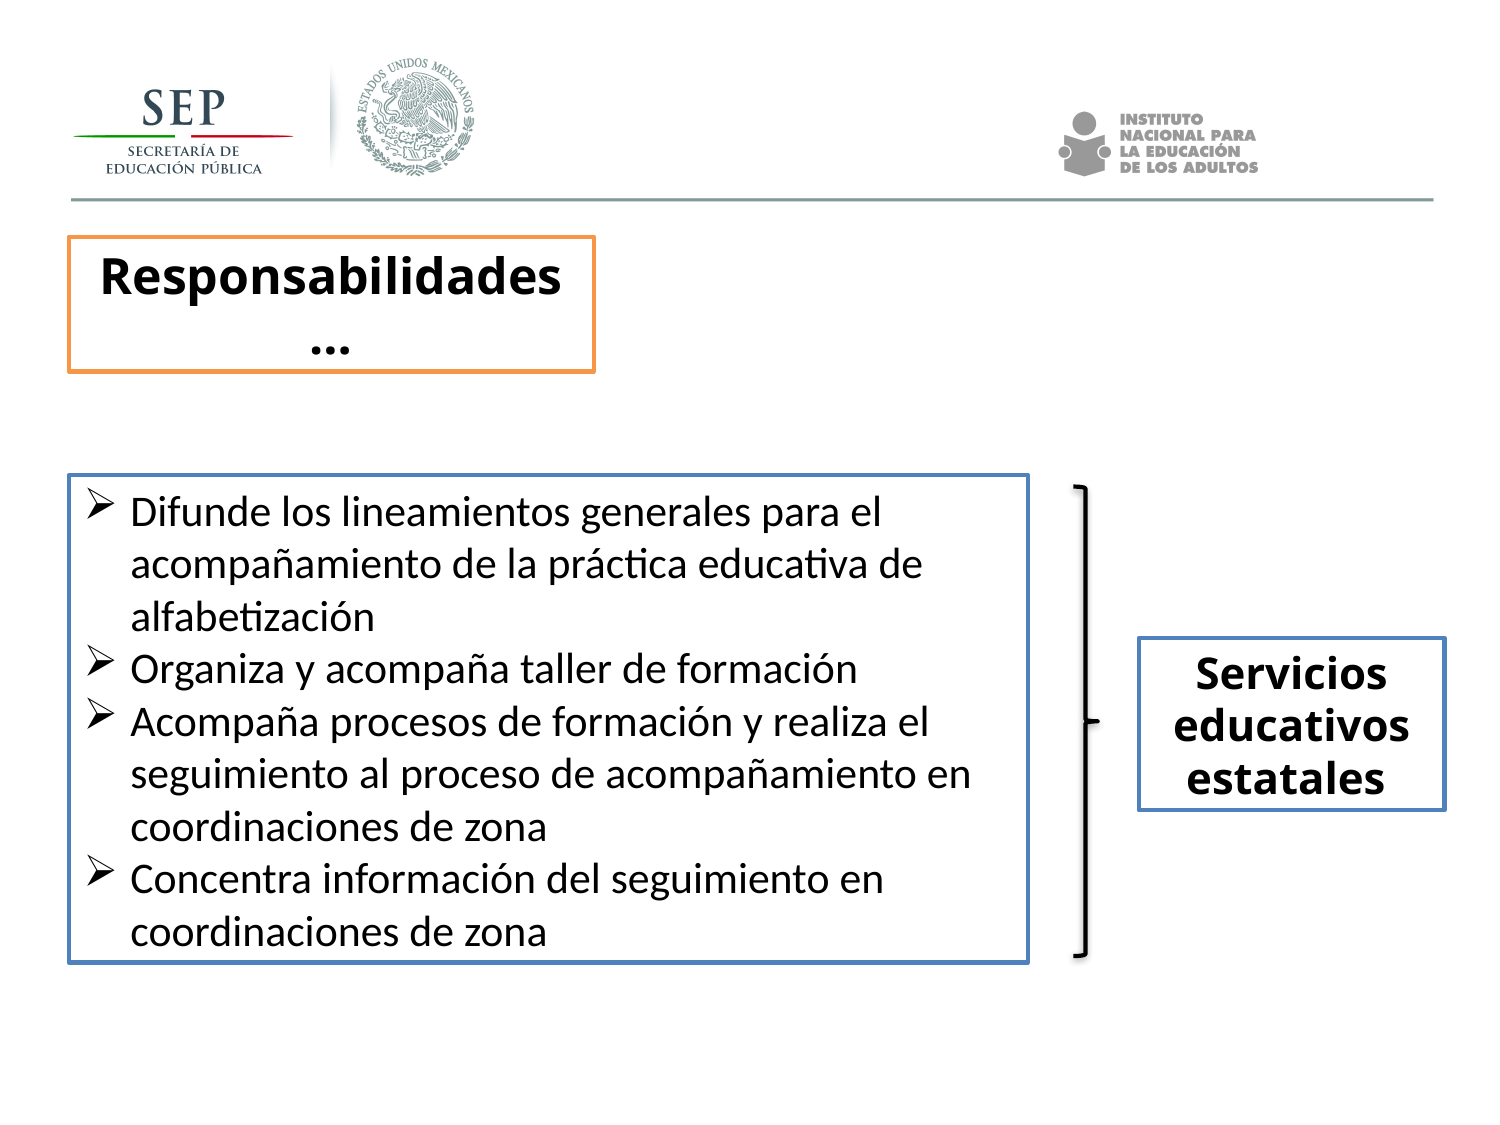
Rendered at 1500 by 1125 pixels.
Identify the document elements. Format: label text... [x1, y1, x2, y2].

text_box Responsabilidades … [67, 235, 596, 374]
text_box [1073, 484, 1100, 959]
picture [71, 0, 1494, 1125]
text_box Difunde los lineamientos generales para el acompañamiento de la práctica educativa de alfabetización Organiza y acompaña taller de formación Acompaña procesos de formación y realiza el seguimiento al proceso de acompañamiento en coordinaciones de zona Concentra información del seguimiento en coordinaciones de zona [67, 473, 1030, 965]
text_box Servicios educativos estatales [1137, 636, 1447, 812]
